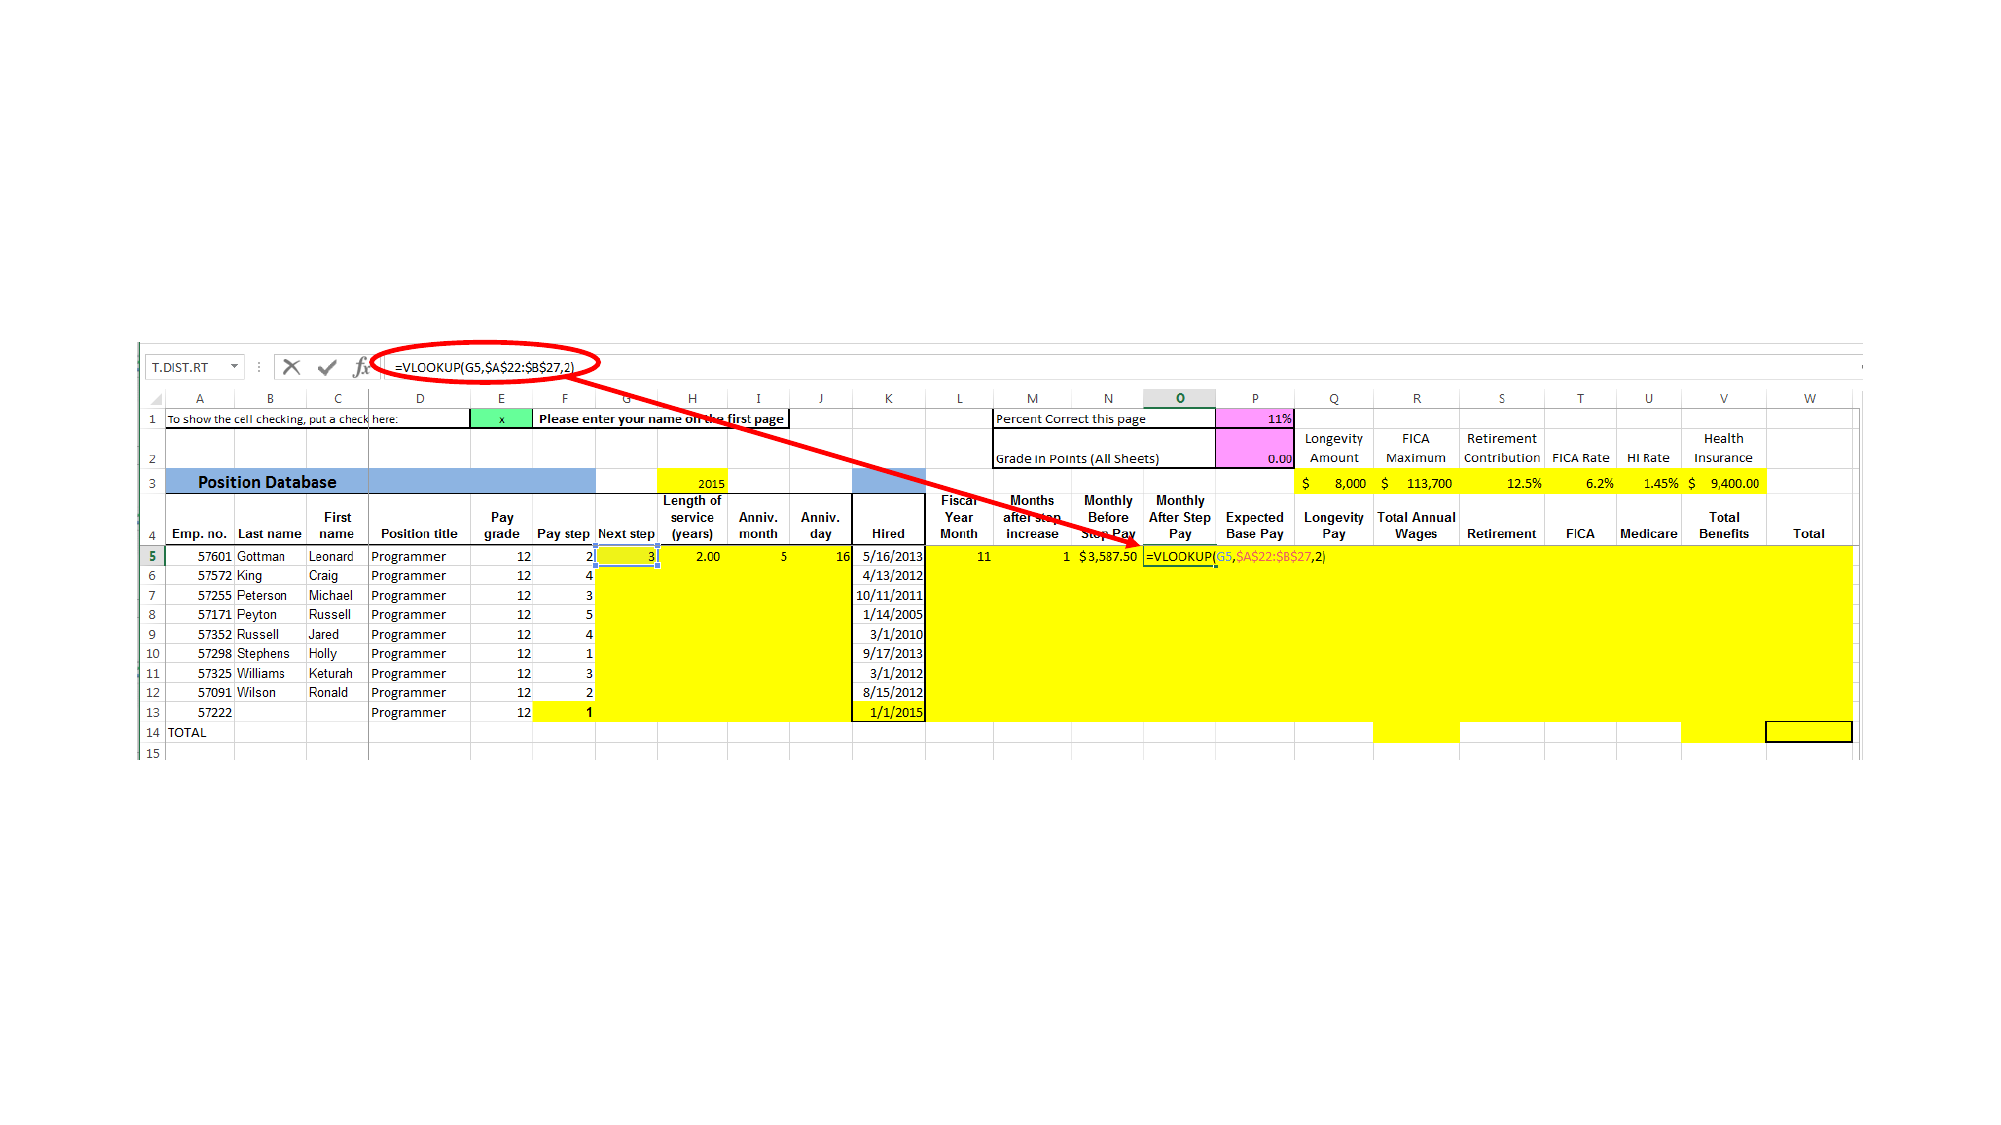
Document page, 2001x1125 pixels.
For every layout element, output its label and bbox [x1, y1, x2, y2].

list [137, 342, 1863, 760]
text_box [565, 376, 1141, 546]
